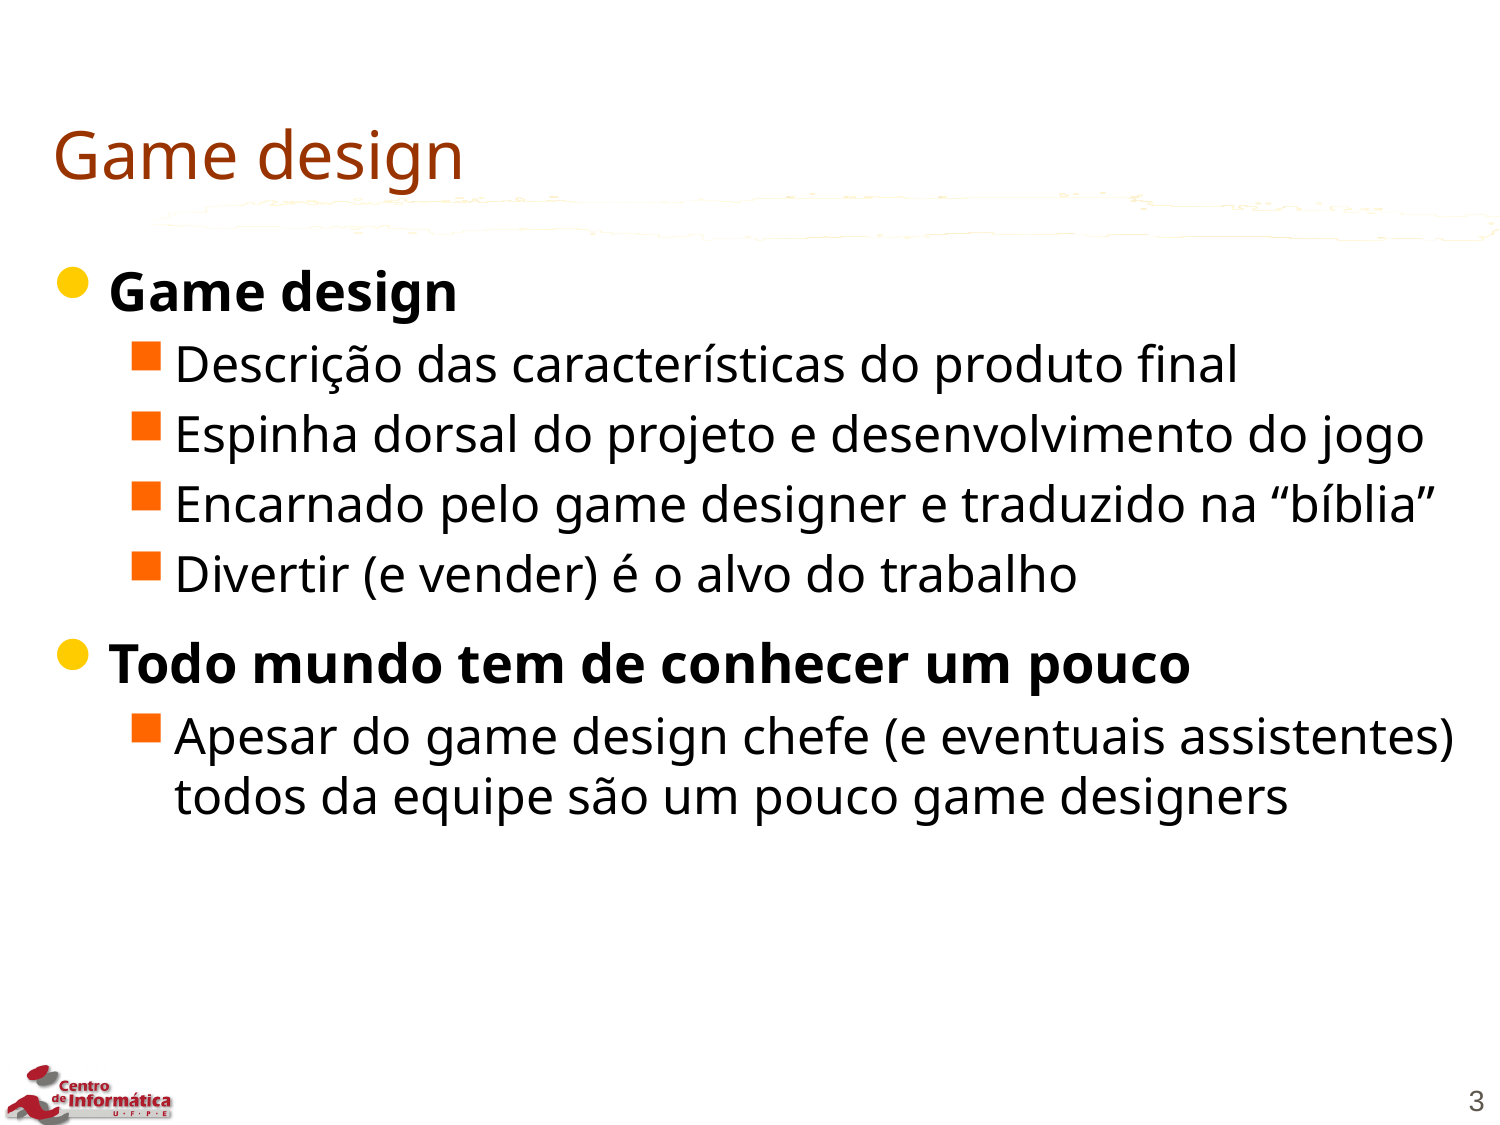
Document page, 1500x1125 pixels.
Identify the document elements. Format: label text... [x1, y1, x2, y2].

list Game design Descrição das características do produto final Espinha dorsal do projeto e desenvolvimento do jogo Encarnado pelo game designer e traduzido na “bíblia” Divertir (e vender) é o alvo do trabalho Todo mundo tem de conhecer um pouco Apesar do game design chefe (e eventuais assistentes) todos da equipe são um pouco game designers [37, 249, 1475, 1025]
slide_number 3 [1187, 1049, 1500, 1125]
picture [0, 1062, 175, 1125]
title Game design [37, 12, 1434, 200]
